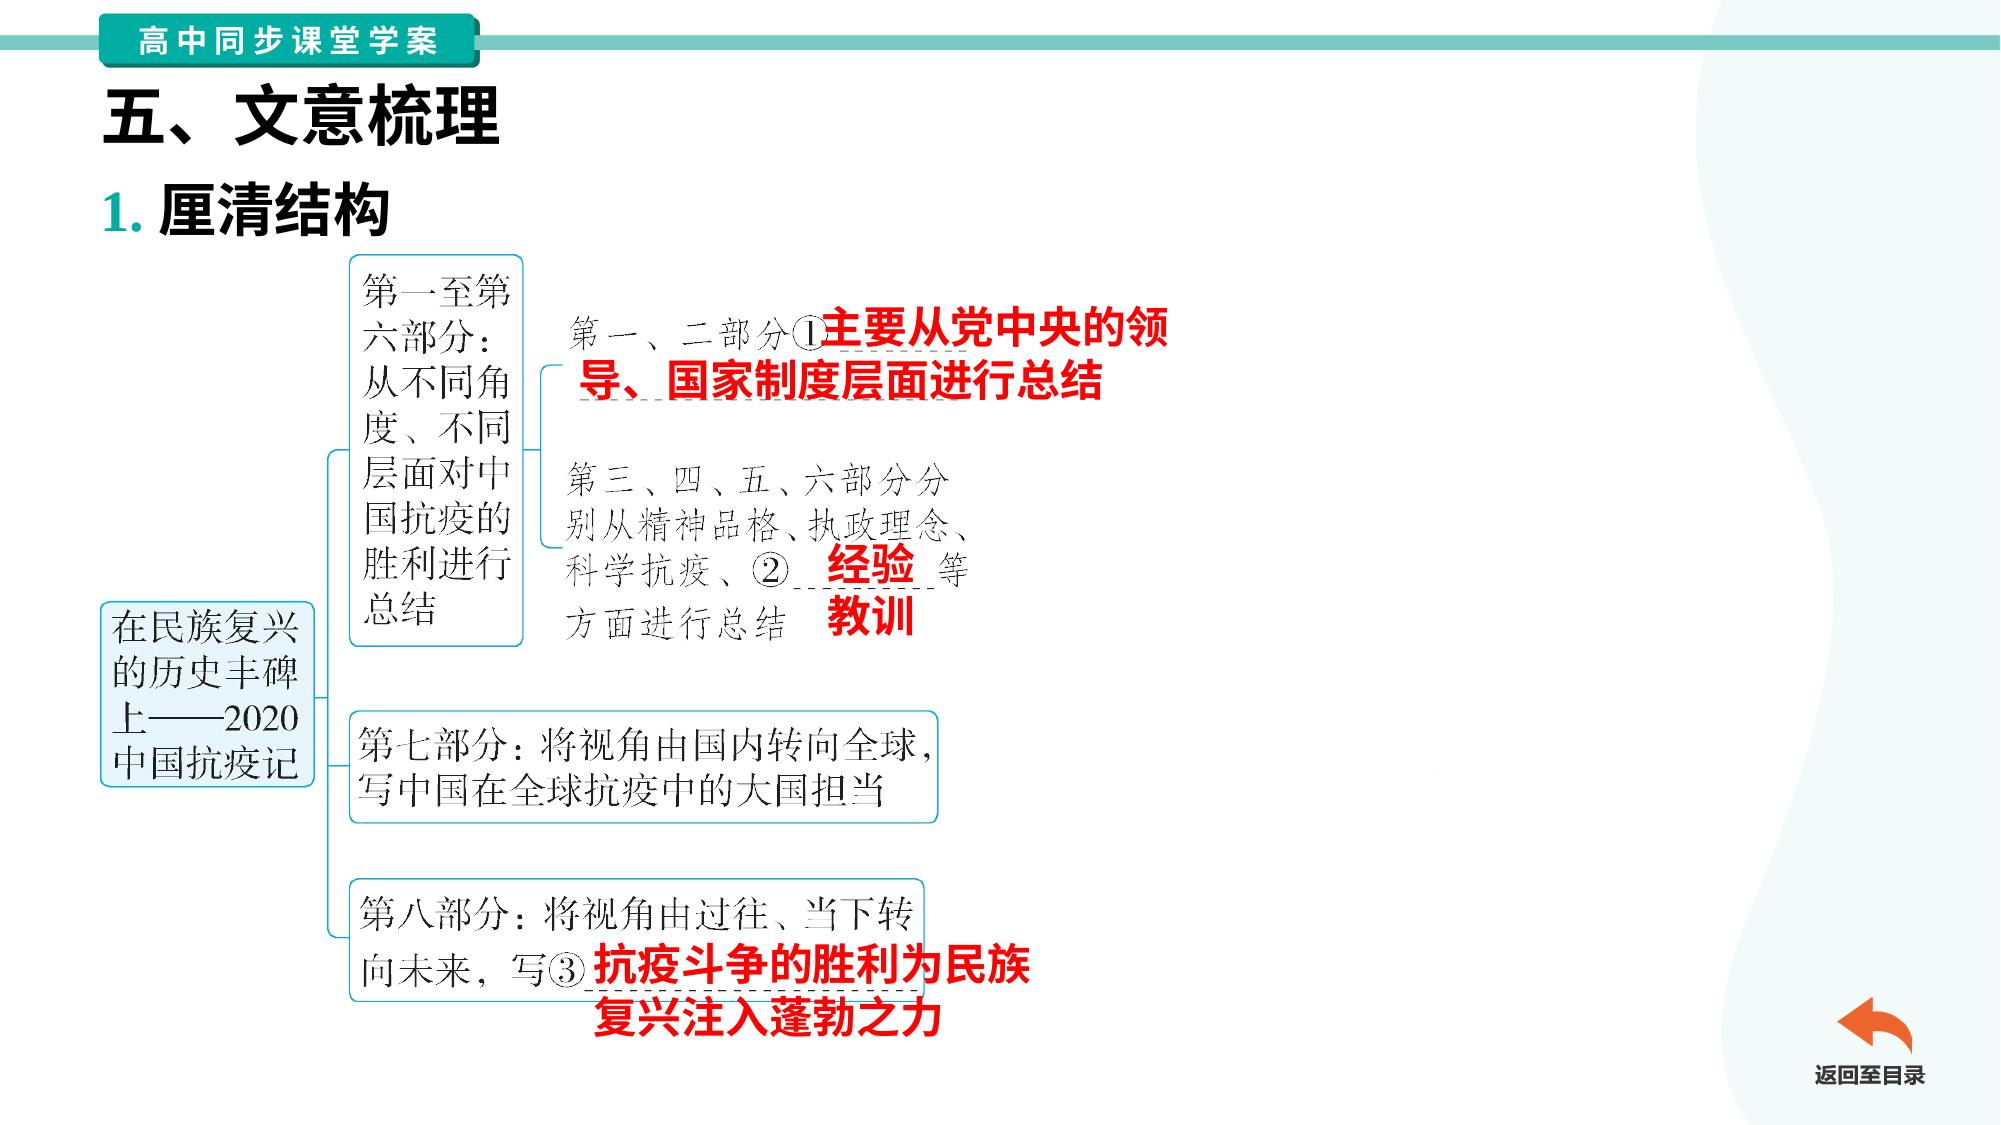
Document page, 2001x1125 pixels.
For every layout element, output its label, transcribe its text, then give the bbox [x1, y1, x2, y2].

text_box 五、文意梳理 [100, 37, 1899, 139]
text_box 抗疫斗争的胜利为民族复兴注入蓬勃之力 [593, 964, 1061, 1042]
text_box 主要从党中央的领导、国家制度层面进行总结 [968, 301, 1179, 406]
picture [0, 0, 2000, 1125]
text_box 1.厘清结构 [100, 139, 1899, 244]
